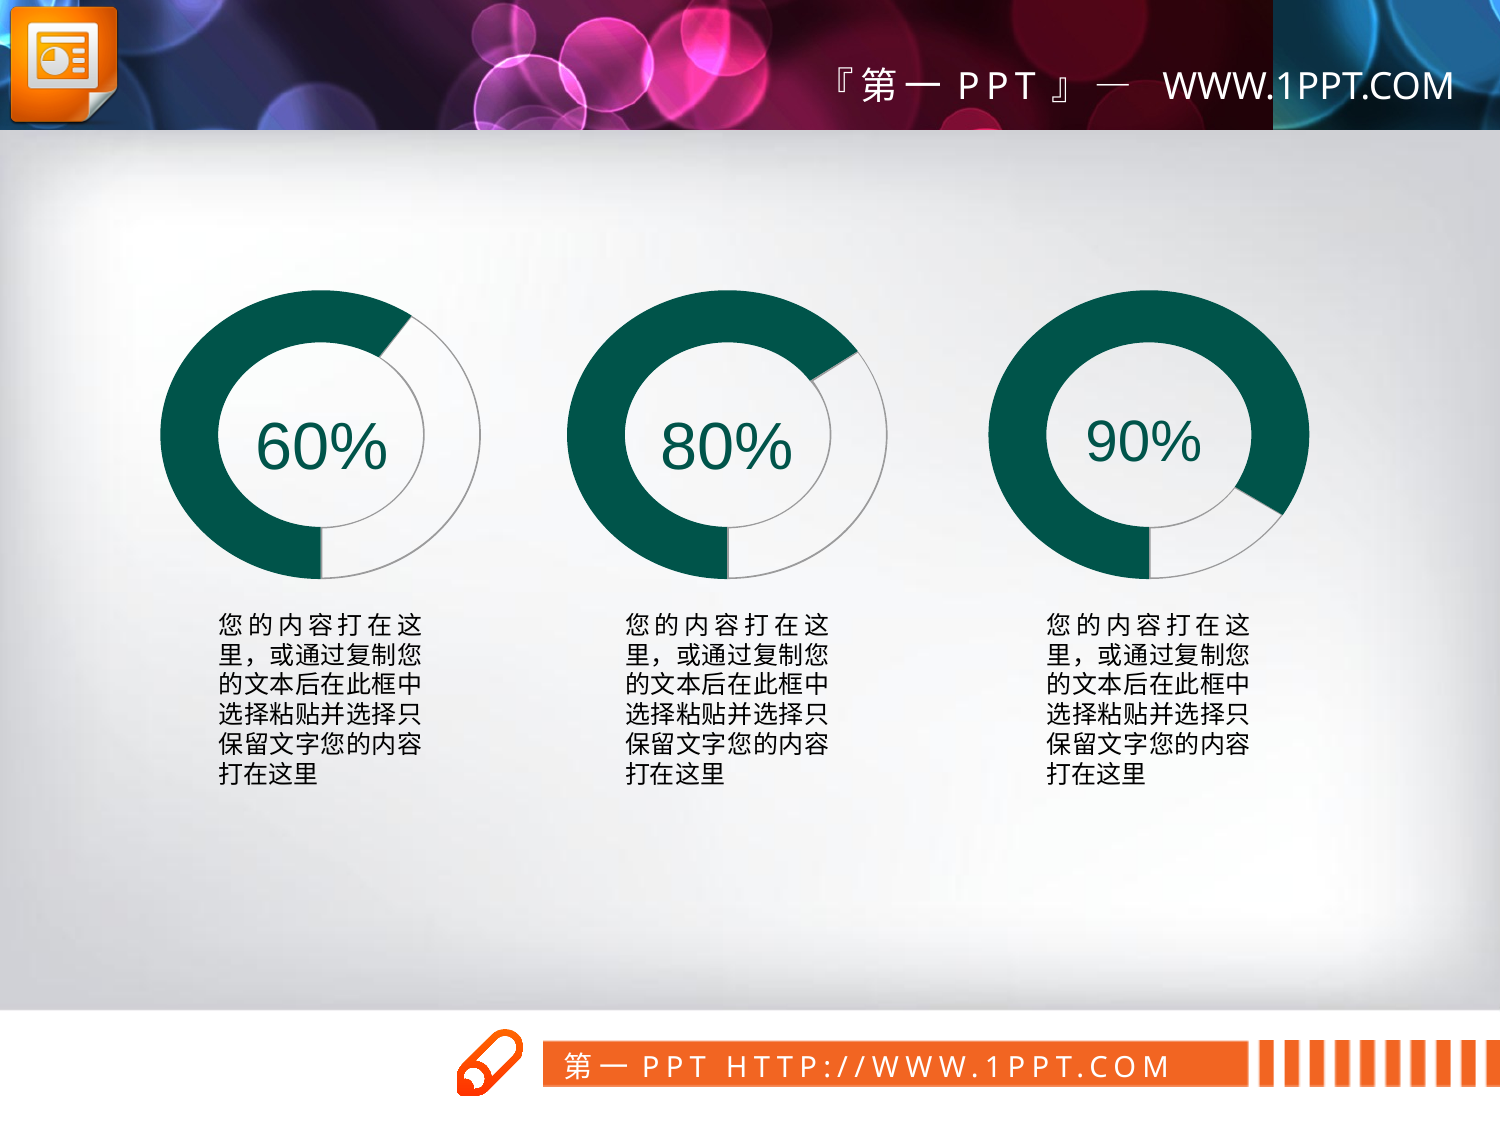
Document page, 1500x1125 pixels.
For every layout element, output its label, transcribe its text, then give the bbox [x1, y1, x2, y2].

text_box 您的内容打在这里，或通过复制您的文本后在此框中选择粘贴并选择只保留文字您的内容打在这里 [1031, 601, 1266, 797]
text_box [160, 289, 482, 580]
picture [0, 0, 1500, 1012]
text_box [988, 289, 1310, 580]
text_box 您的内容打在这里，或通过复制您的文本后在此框中选择粘贴并选择只保留文字您的内容打在这里 [203, 601, 438, 797]
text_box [566, 289, 888, 580]
text_box 您的内容打在这里，或通过复制您的文本后在此框中选择粘贴并选择只保留文字您的内容打在这里 [610, 601, 845, 797]
picture [543, 1040, 1500, 1087]
